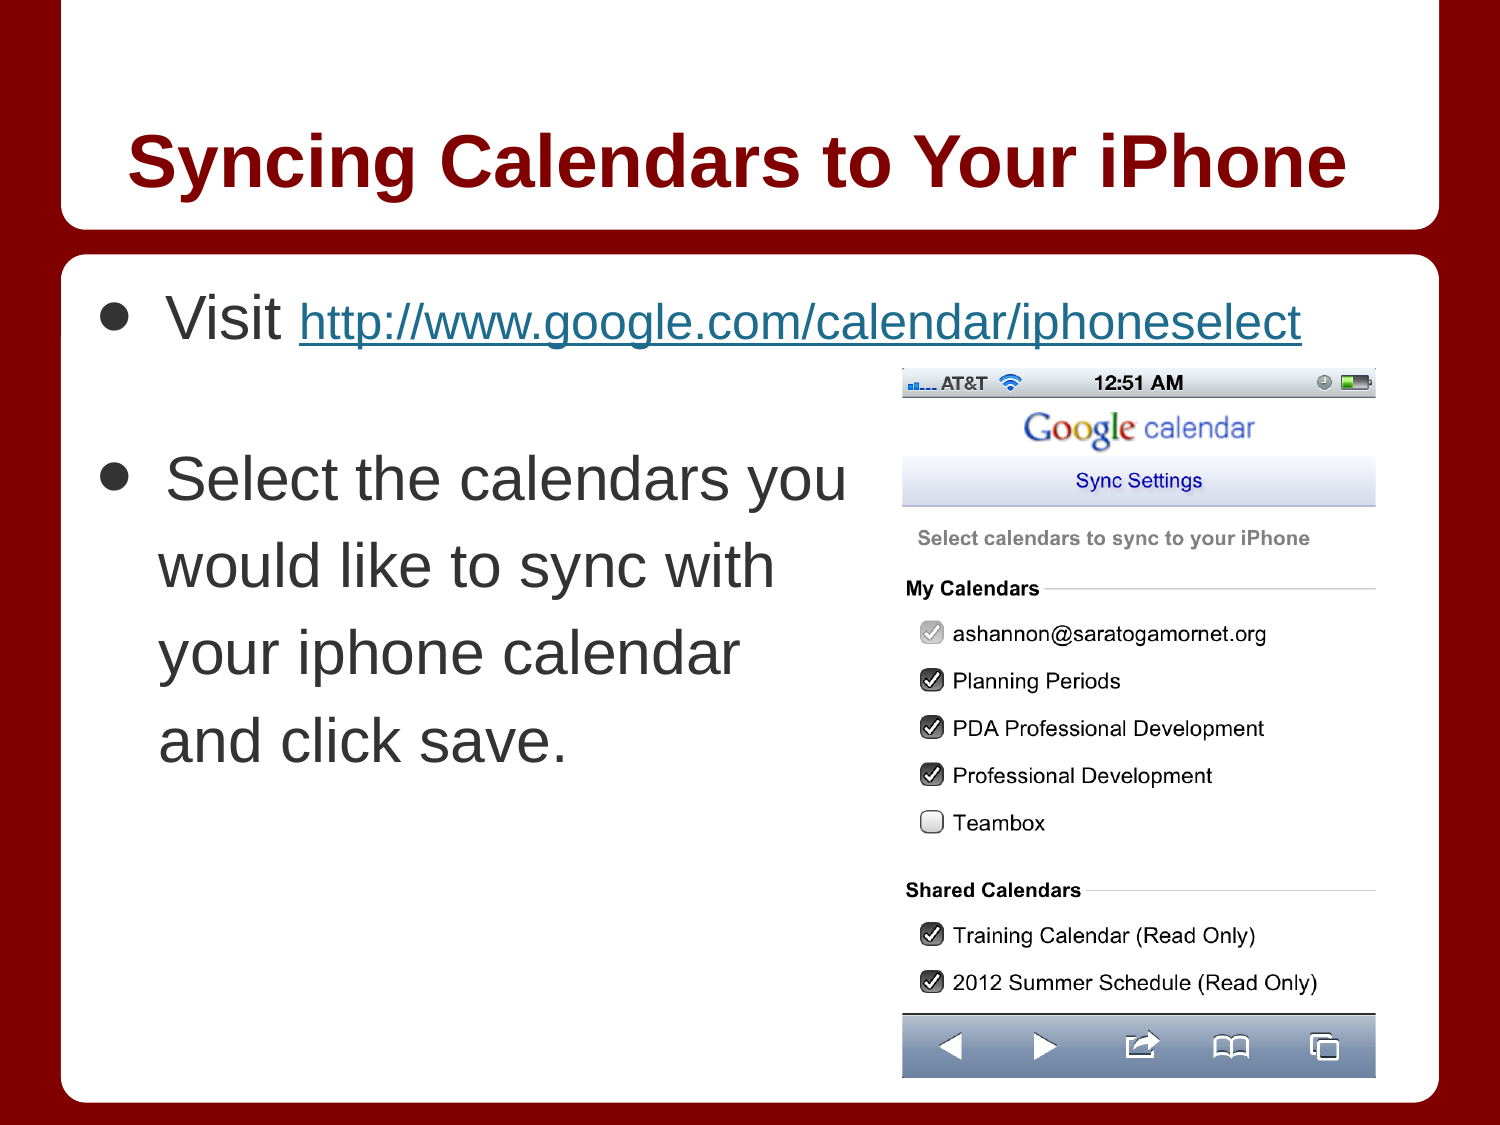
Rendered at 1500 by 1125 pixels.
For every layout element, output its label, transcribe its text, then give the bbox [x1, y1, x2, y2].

list Visit http://www.google.com/calendar/iphoneselect Select the calendars you would like to sync with your iphone calendar and click save. [75, 262, 1425, 931]
text_box [902, 368, 1376, 1078]
title Syncing Calendars to Your iPhone [75, 0, 1425, 218]
